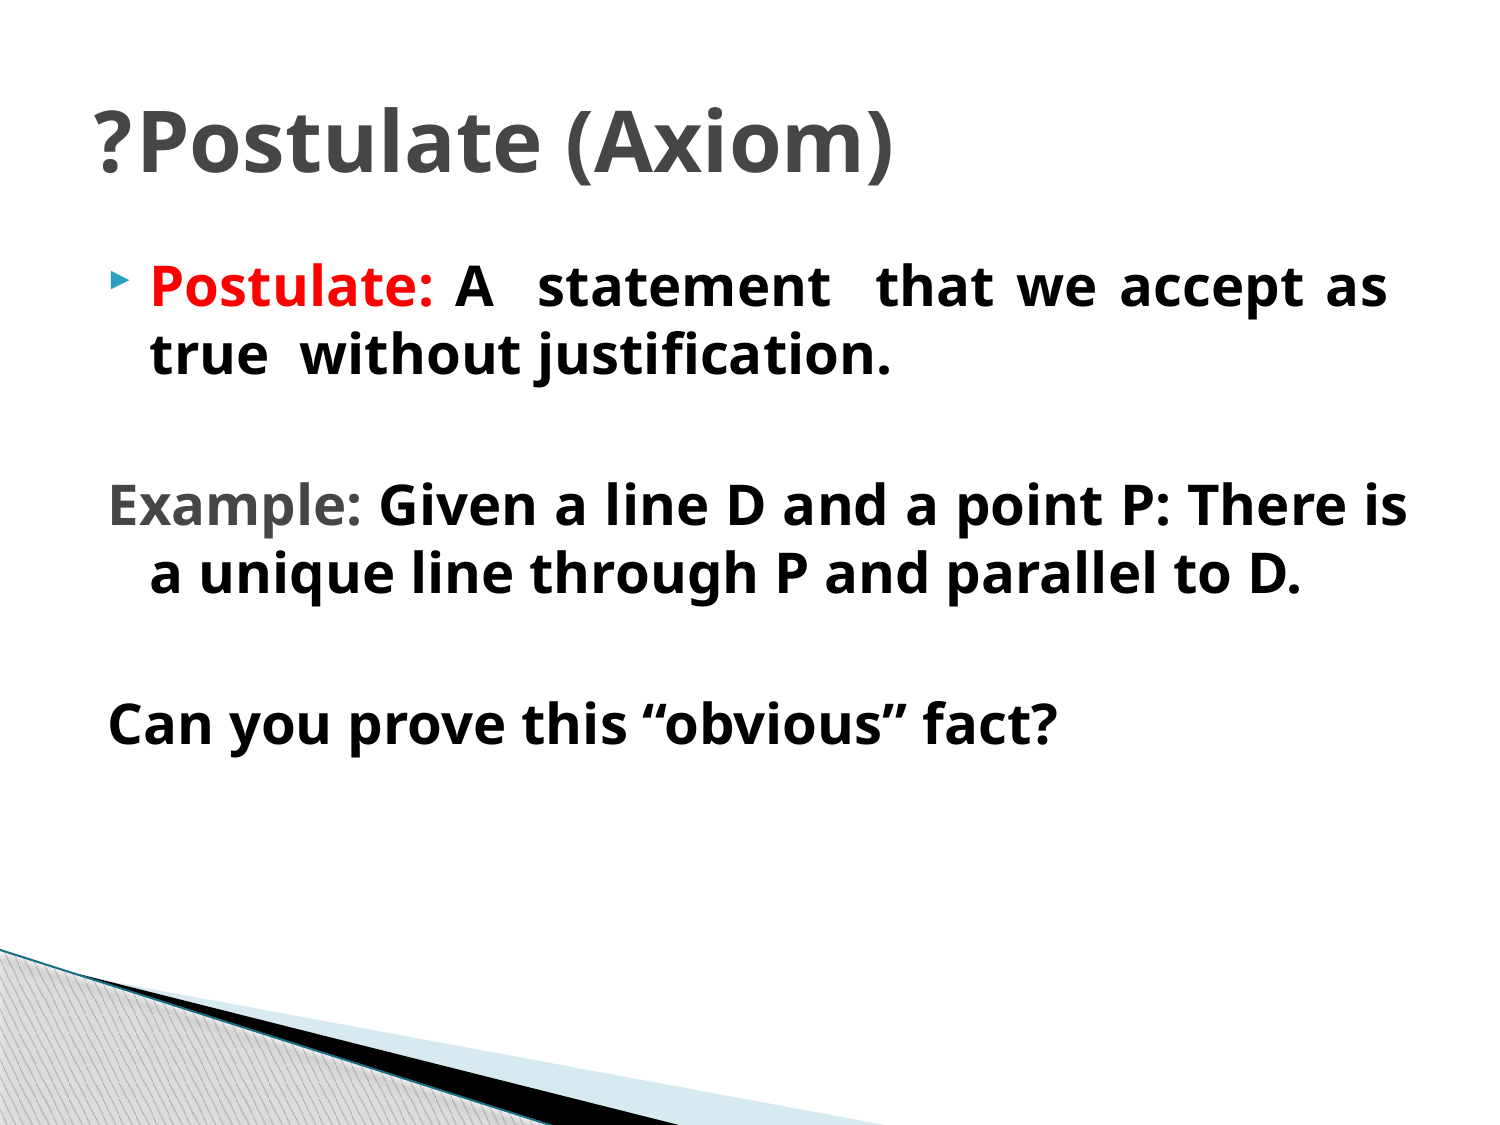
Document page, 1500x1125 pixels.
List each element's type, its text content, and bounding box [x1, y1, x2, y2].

title Postulate (Axiom)? [75, 45, 1425, 233]
list Postulate: A statement that we accept as true without justification. Example: Given a line D and a point P: There is a unique line through P and parallel to D. Can you prove this “obvious” fact? [75, 243, 1425, 986]
